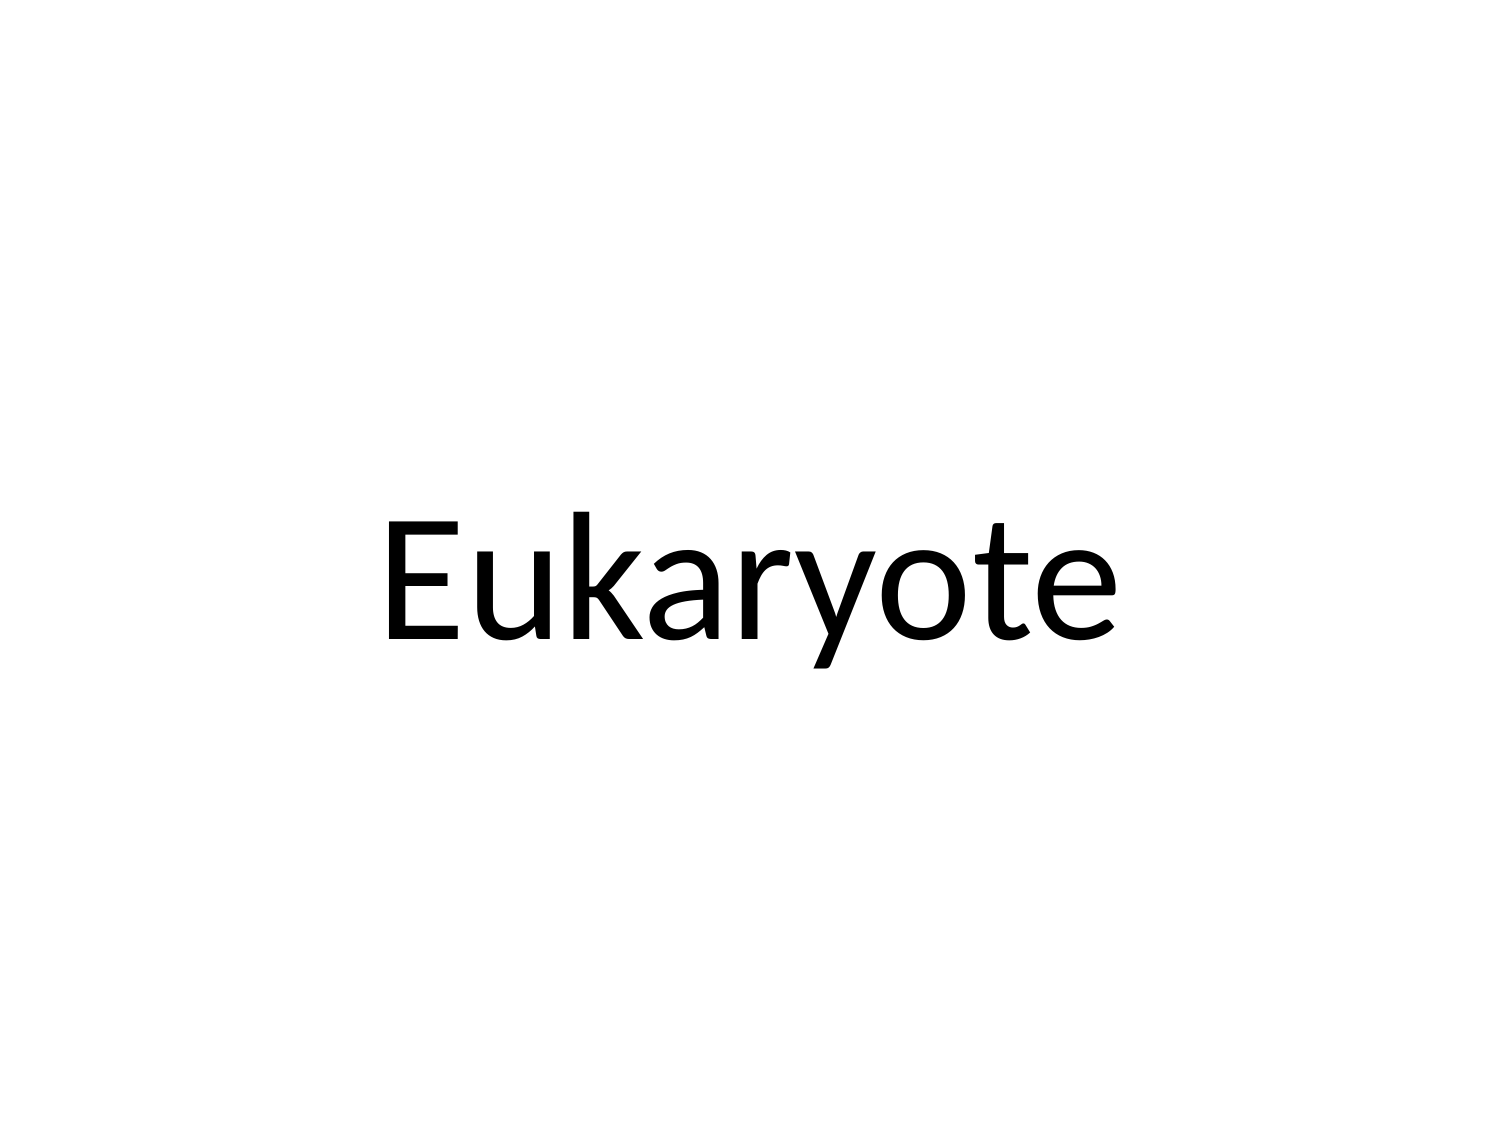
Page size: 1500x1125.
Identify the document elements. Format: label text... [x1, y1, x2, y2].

title Eukaryote [75, 45, 1425, 1088]
